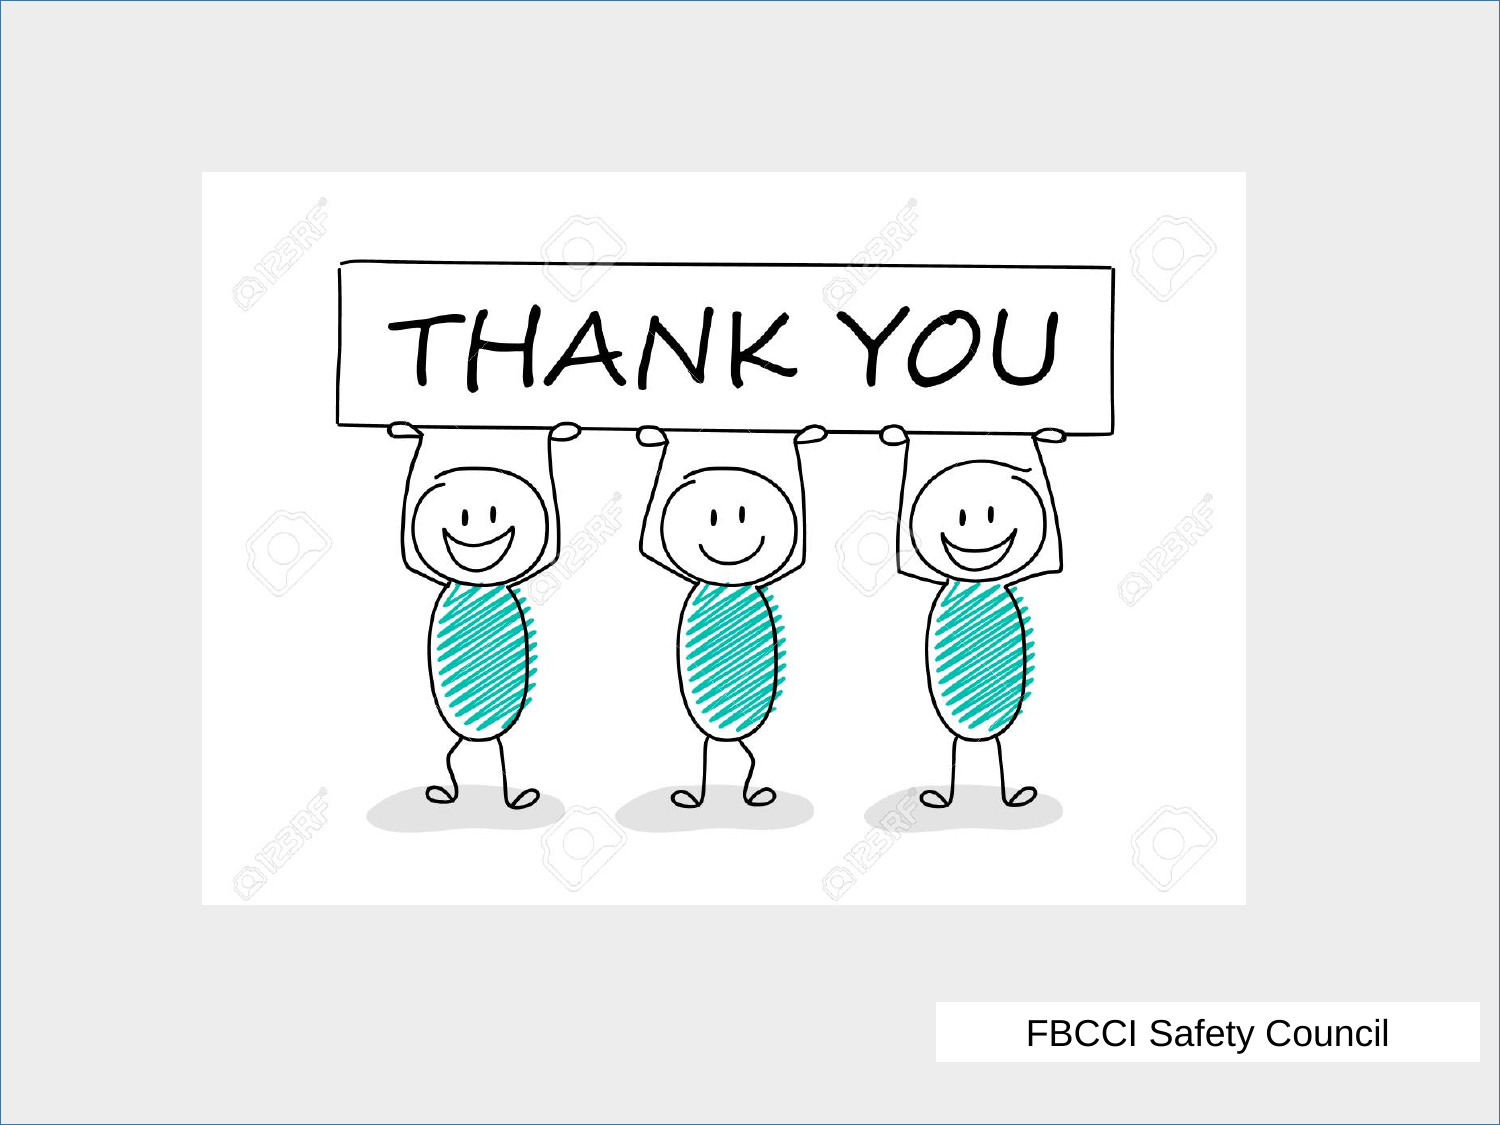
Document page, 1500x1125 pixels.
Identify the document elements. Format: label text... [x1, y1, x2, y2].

text_box FBCCI Safety Council [936, 1002, 1480, 1062]
picture [202, 171, 1246, 905]
text_box [0, 0, 1500, 1125]
